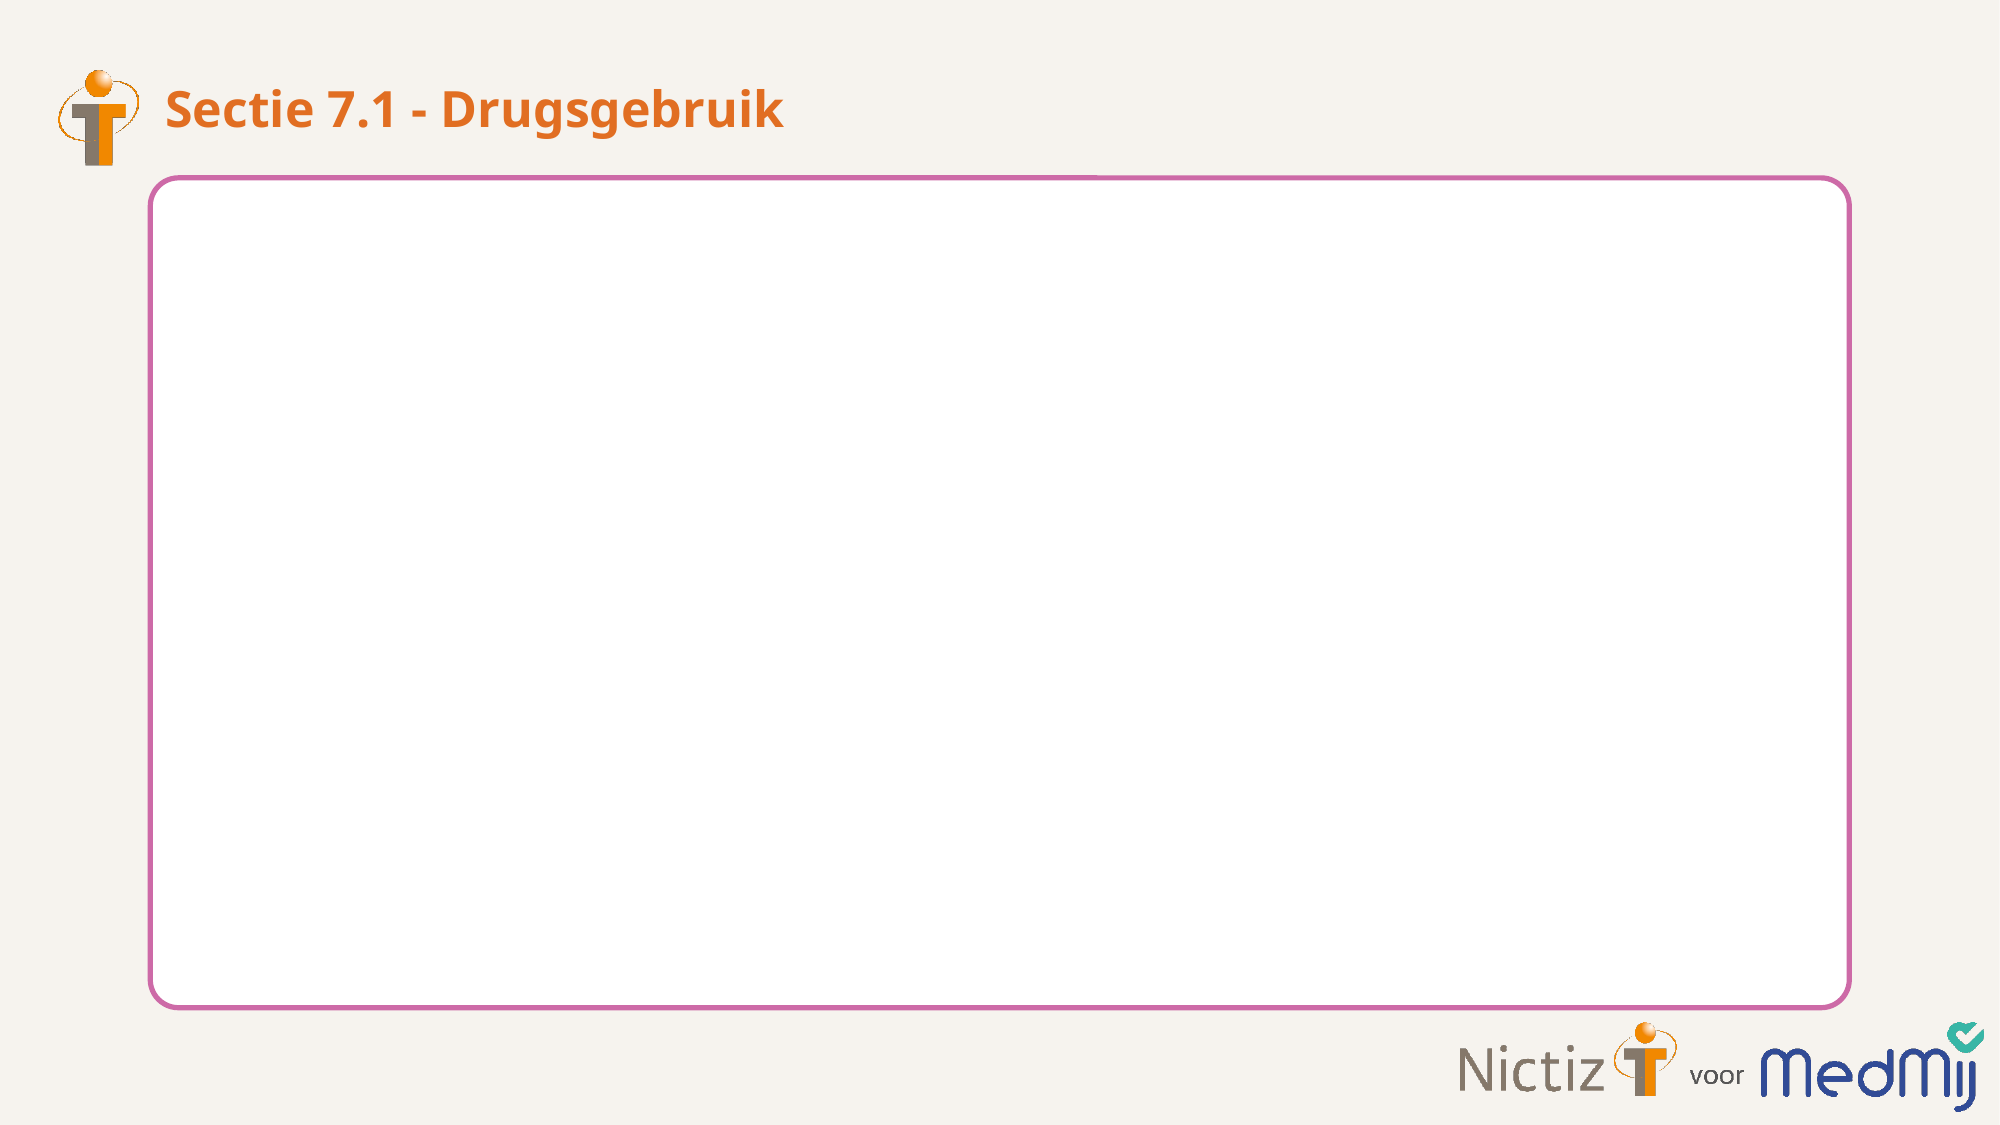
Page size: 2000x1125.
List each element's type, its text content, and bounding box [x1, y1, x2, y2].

title Sectie 7.1 - Drugsgebruik [150, 76, 1850, 165]
picture [1457, 1019, 1988, 1113]
picture [50, 66, 151, 187]
